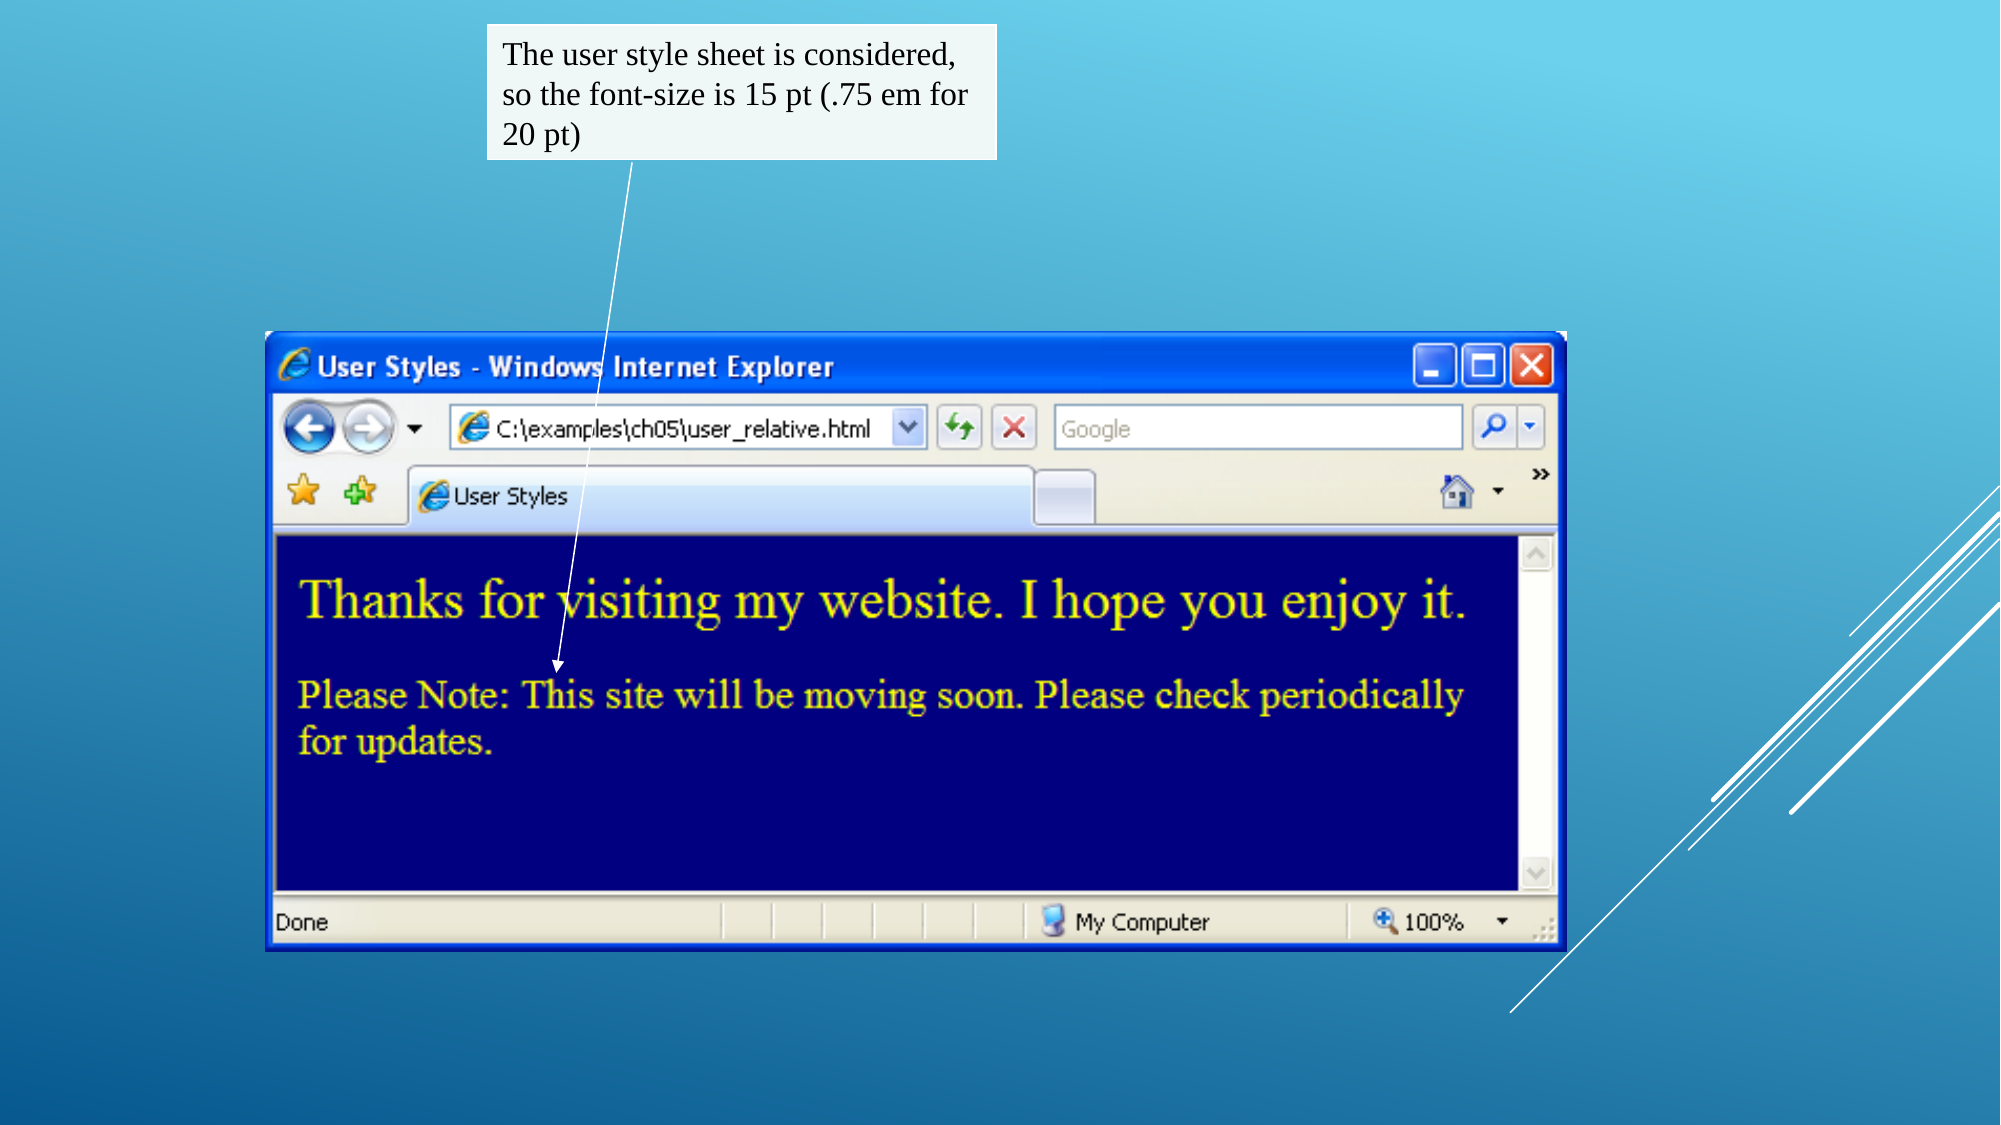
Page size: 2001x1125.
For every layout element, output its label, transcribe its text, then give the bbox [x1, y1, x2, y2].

text_box The user style sheet is considered, so the font-size is 15 pt (.75 em for 20 pt) [487, 24, 997, 160]
picture [265, 330, 1567, 953]
